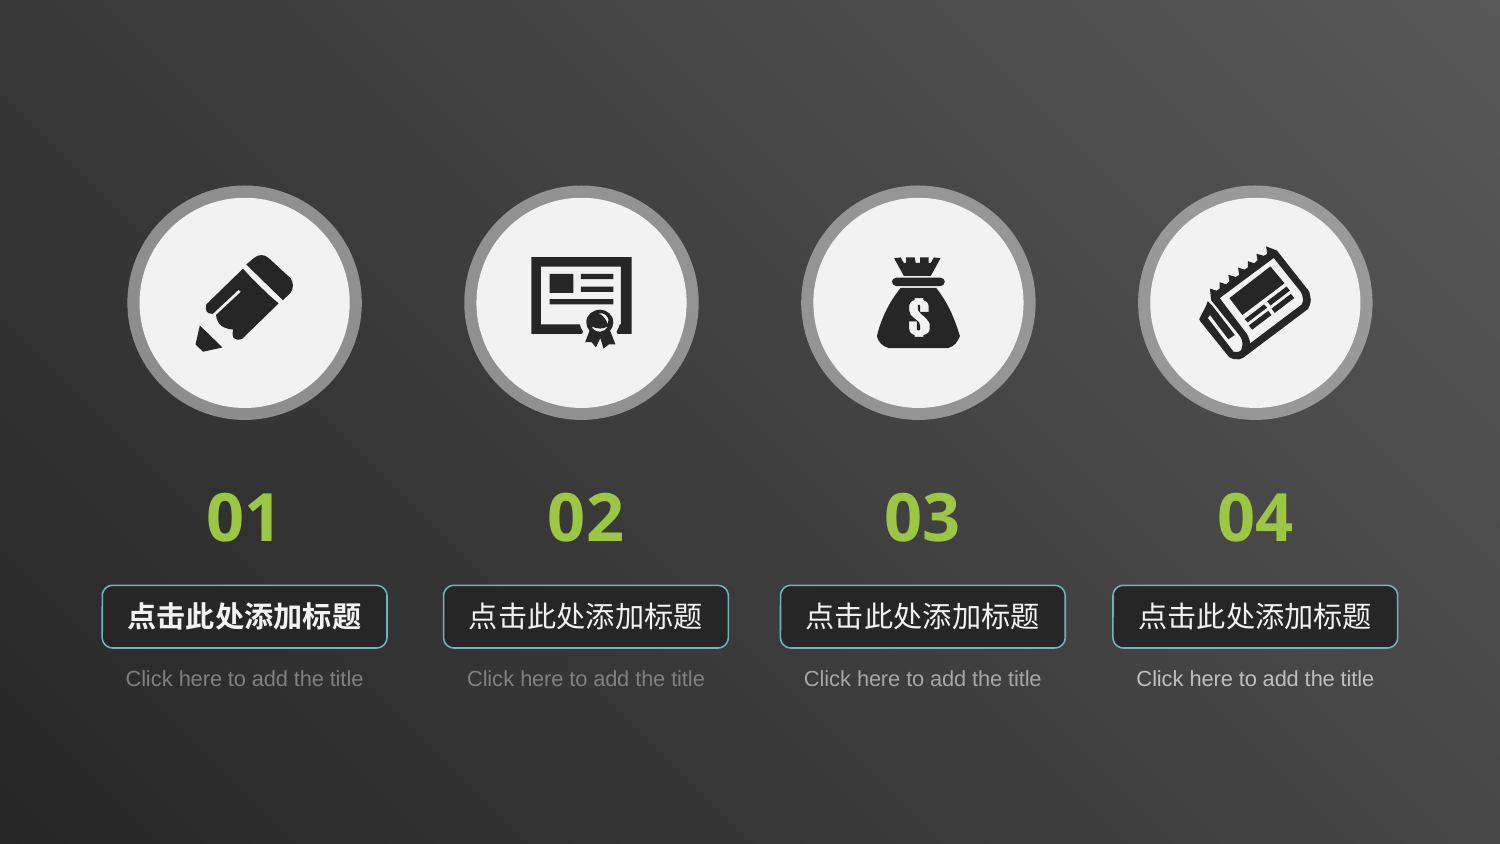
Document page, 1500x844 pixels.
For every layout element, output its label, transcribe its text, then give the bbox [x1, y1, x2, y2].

text_box 01 [169, 467, 320, 562]
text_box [95, 585, 395, 700]
text_box 04 [1180, 467, 1331, 562]
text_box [800, 185, 1036, 421]
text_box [1137, 185, 1373, 421]
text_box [1105, 585, 1405, 700]
text_box 03 [848, 467, 998, 562]
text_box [127, 185, 363, 421]
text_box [464, 185, 699, 421]
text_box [436, 585, 736, 700]
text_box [773, 585, 1073, 700]
text_box 02 [511, 467, 661, 562]
